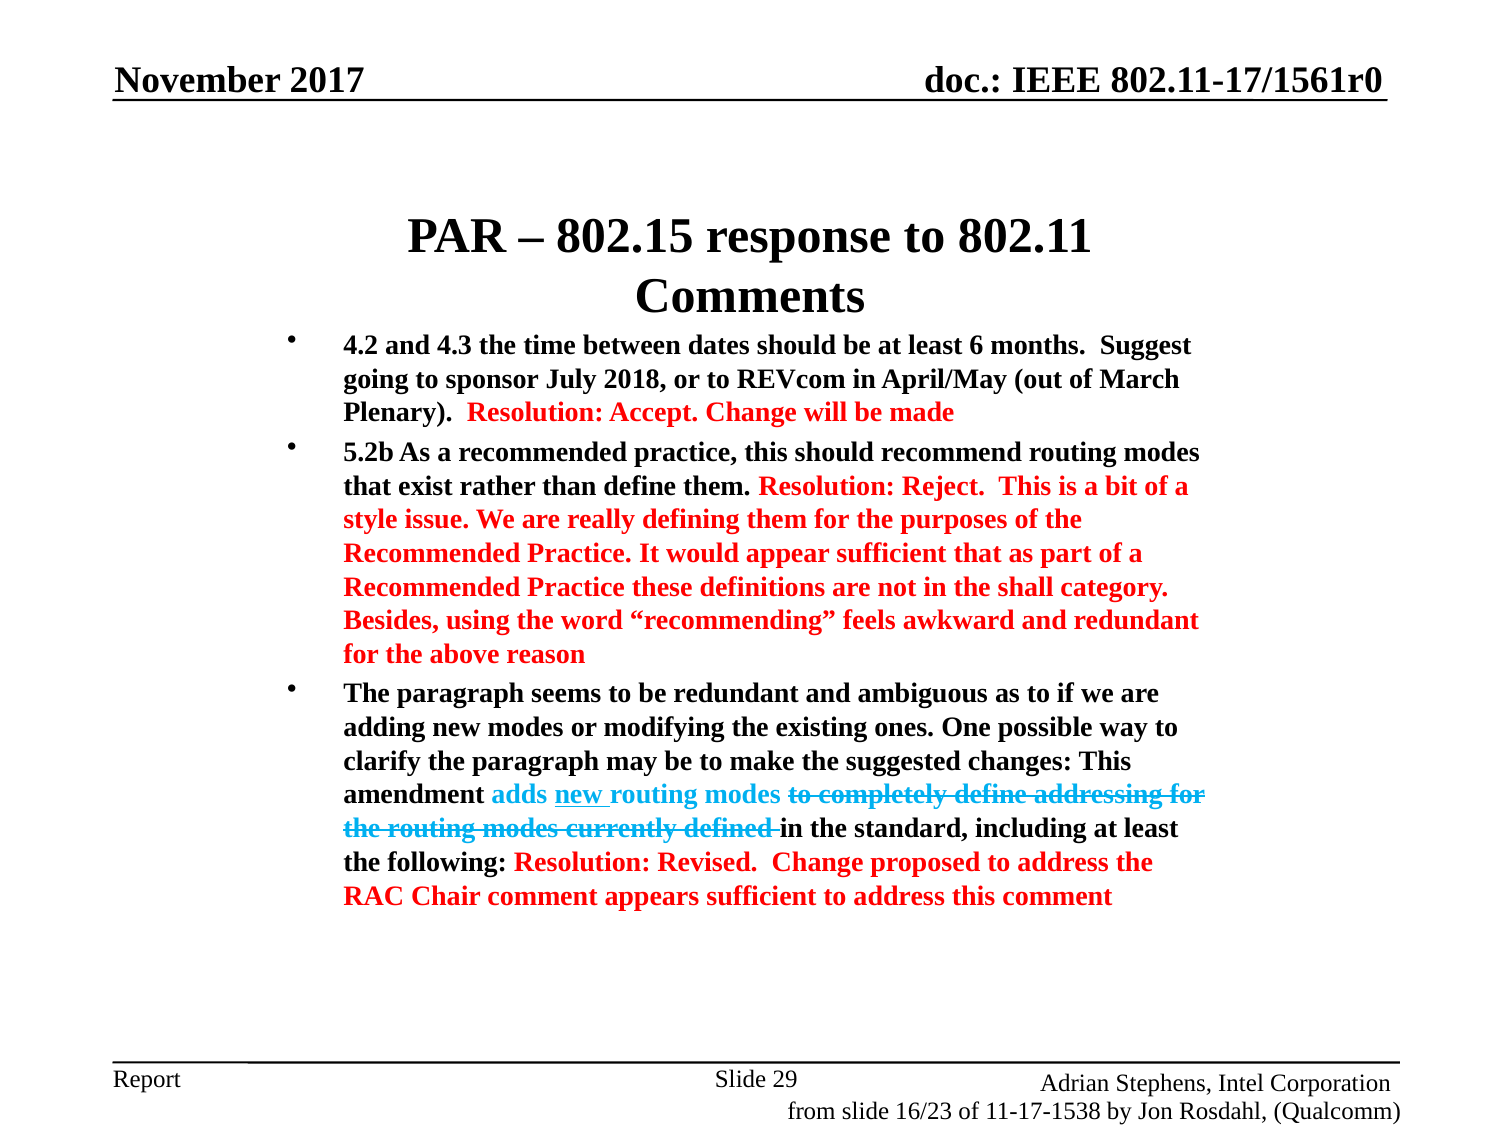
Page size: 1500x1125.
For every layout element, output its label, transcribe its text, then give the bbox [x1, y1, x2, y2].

title PAR – 802.15 response to 802.11 Comments [271, 196, 1229, 318]
list 4.2 and 4.3 the time between dates should be at least 6 months. Suggest going to sponsor July 2018, or to REVcom in April/May (out of March Plenary). Resolution: Accept. Change will be made 5.2b As a recommended practice, this should recommend routing modes that exist rather than define them. Resolution: Reject. This is a bit of a style issue. We are really defining them for the purposes of the Recommended Practice. It would appear sufficient that as part of a Recommended Practice these definitions are not in the shall category. Besides, using the word “recommending” feels awkward and redundant for the above reason The paragraph seems to be redundant and ambiguous as to if we are adding new modes or modifying the existing ones. One possible way to clarify the paragraph may be to make the suggested changes: This amendment adds new routing modes to completely define addressing for the routing modes currently defined in the standard, including at least the following: Resolution: Revised. Change proposed to address the RAC Chair comment appears sufficient to address this comment [271, 318, 1229, 826]
slide_number Slide 29 [711, 1061, 801, 1093]
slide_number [114, 54, 374, 101]
footer Adrian Stephens, Intel Corporation [1035, 1065, 1392, 1087]
text_box from slide 16/23 of 11-17-1538 by Jon Rosdahl, (Qualcomm) [343, 1087, 1417, 1124]
